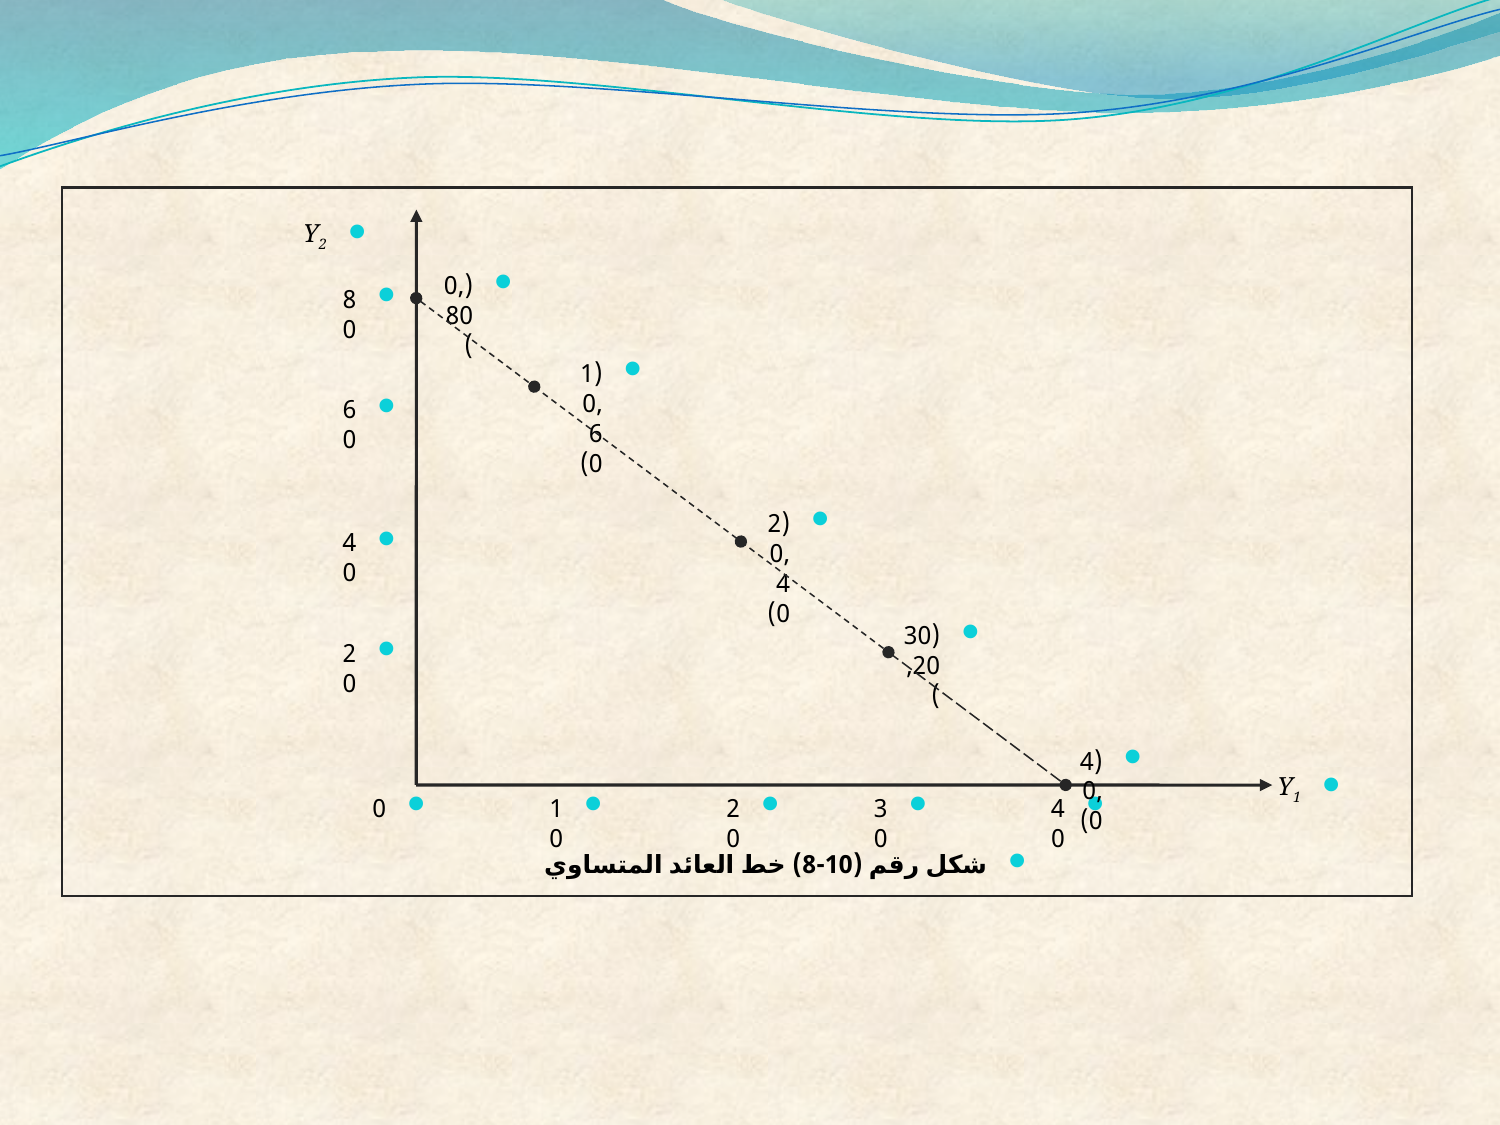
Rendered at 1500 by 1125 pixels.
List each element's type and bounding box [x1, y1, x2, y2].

list [62, 187, 1413, 908]
